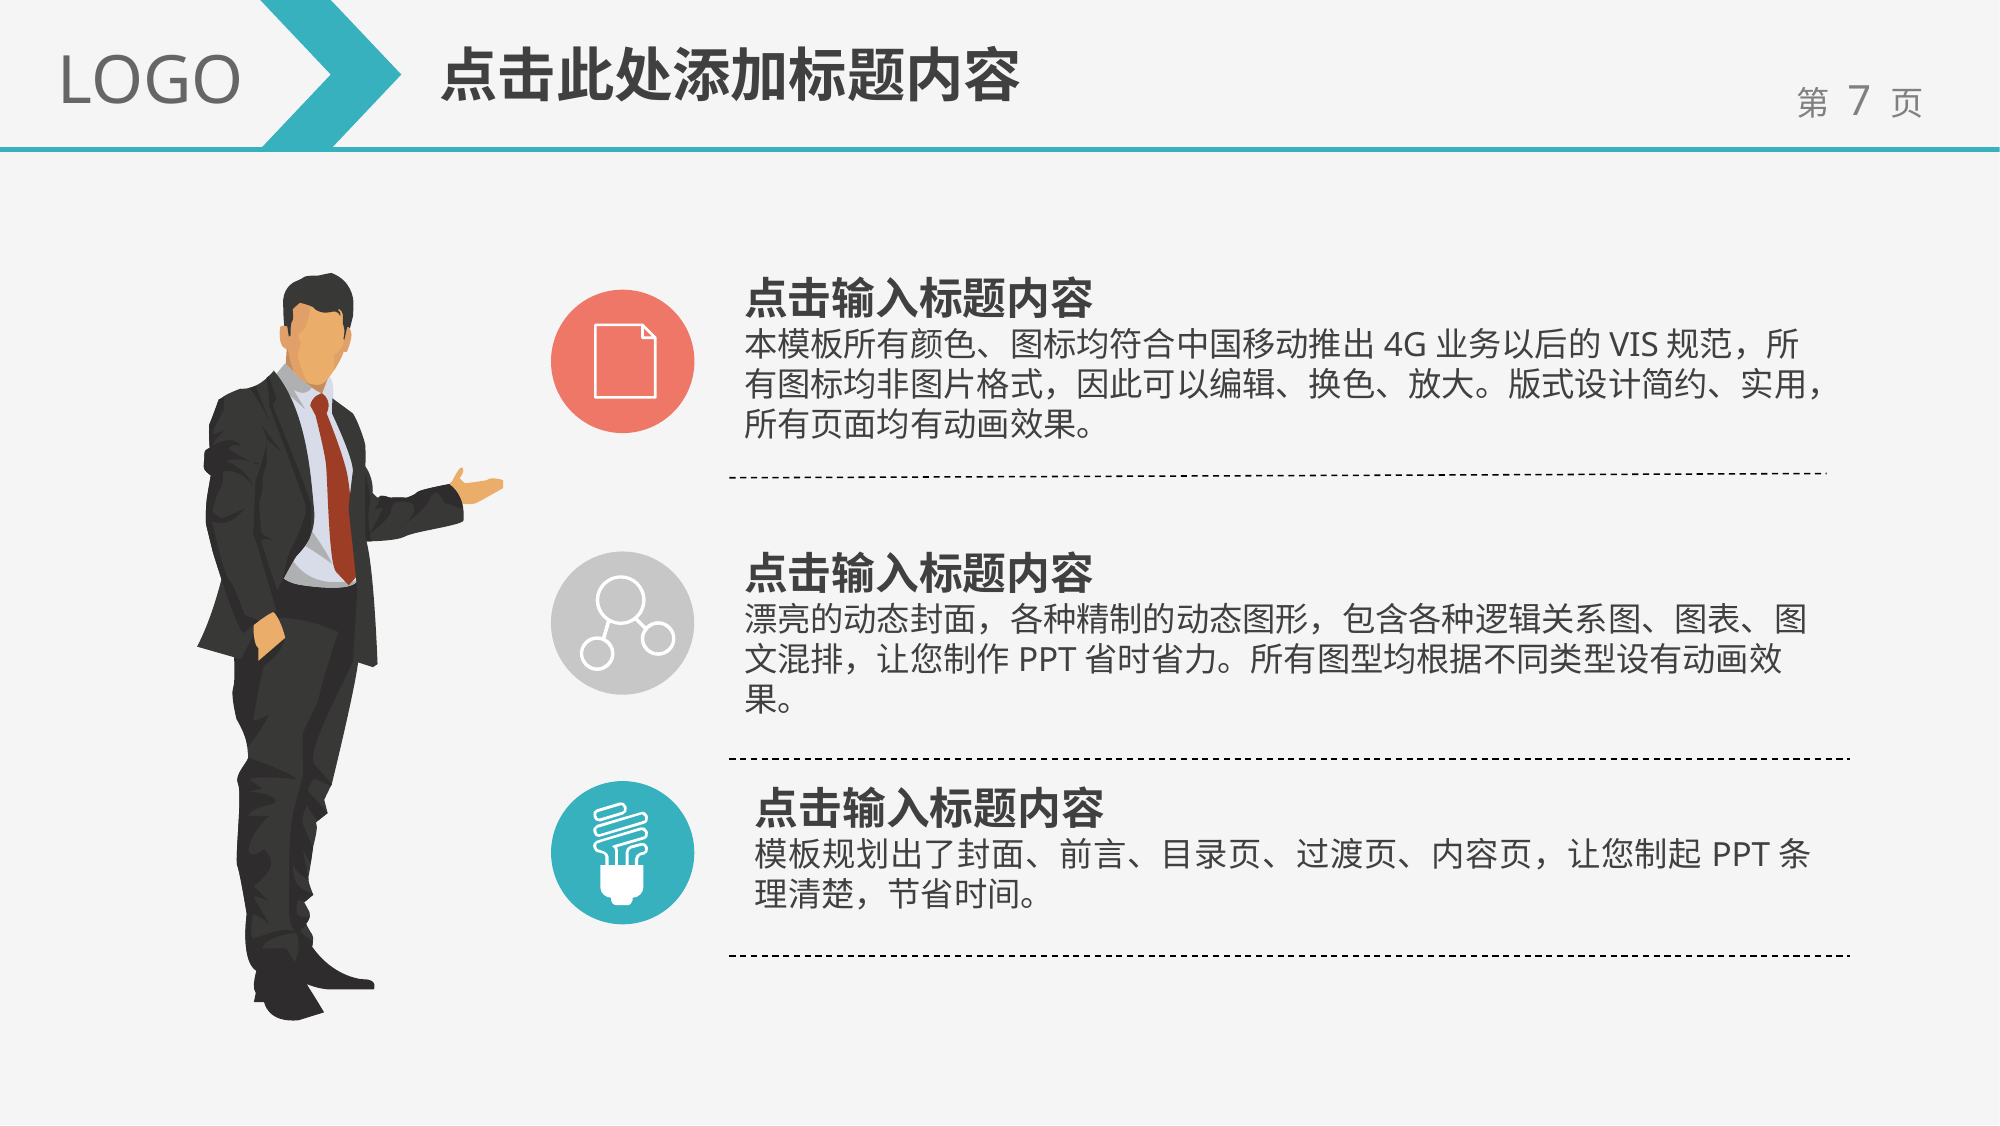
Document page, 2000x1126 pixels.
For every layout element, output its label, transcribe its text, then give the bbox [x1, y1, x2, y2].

text_box 点击输入标题内容 漂亮的动态封面，各种精制的动态图形，包含各种逻辑关系图、图表、图文混排，让您制作PPT省时省力。所有图型均根据不同类型设有动画效果。 [729, 538, 1827, 726]
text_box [550, 551, 695, 695]
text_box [729, 473, 1827, 479]
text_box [196, 272, 504, 1024]
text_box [550, 289, 695, 434]
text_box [550, 780, 695, 925]
text_box 点击输入标题内容 本模板所有颜色、图标均符合中国移动推出4G业务以后的VIS规范，所有图标均非图片格式，因此可以编辑、换色、放大。版式设计简约、实用，所有页面均有动画效果。 [729, 262, 1827, 450]
text_box 点击输入标题内容 模板规划出了封面、前言、目录页、过渡页、内容页，让您制起PPT条理清楚，节省时间。 [739, 773, 1827, 921]
